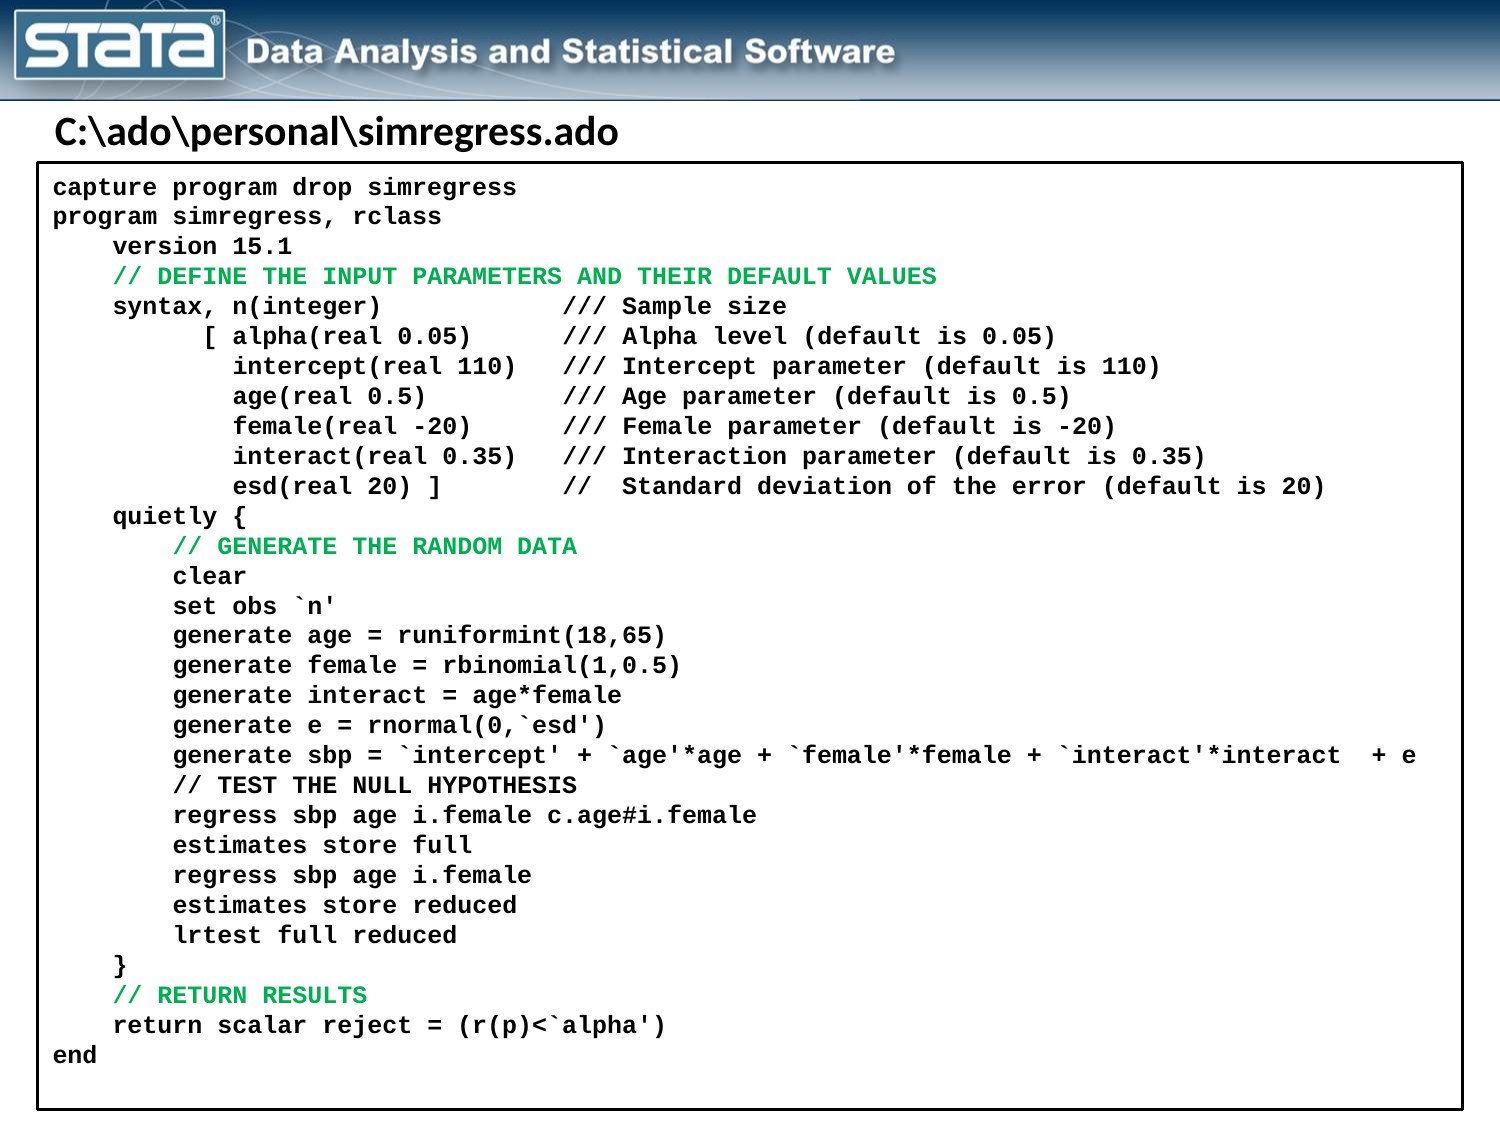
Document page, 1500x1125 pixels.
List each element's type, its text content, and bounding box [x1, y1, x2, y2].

text_box C:\ado\personal\simregress.ado [40, 96, 635, 162]
text_box capture program drop simregress program simregress, rclass version 15.1 // DEFINE THE INPUT PARAMETERS AND THEIR DEFAULT VALUES syntax, n(integer) /// Sample size [ alpha(real 0.05) /// Alpha level (default is 0.05) intercept(real 110) /// Intercept parameter (default is 110) age(real 0.5) /// Age parameter (default is 0.5) female(real -20) /// Female parameter (default is -20) interact(real 0.35) /// Interaction parameter (default is 0.35) esd(real 20) ] // Standard deviation of the error (default is 20) quietly { // GENERATE THE RANDOM DATA clear set obs `n' generate age = runiformint(18,65) generate female = rbinomial(1,0.5) generate interact = age*female generate e = rnormal(0,`esd') generate sbp = `intercept' + `age'*age + `female'*female + `interact'*interact + e // TEST THE NULL HYPOTHESIS regress sbp age i.female c.age#i.female estimates store full regress sbp age i.female estimates store reduced lrtest full reduced } // RETURN RESULTS return scalar reject = (r(p)<`alpha') end [37, 162, 1463, 1110]
picture [0, 0, 1500, 101]
